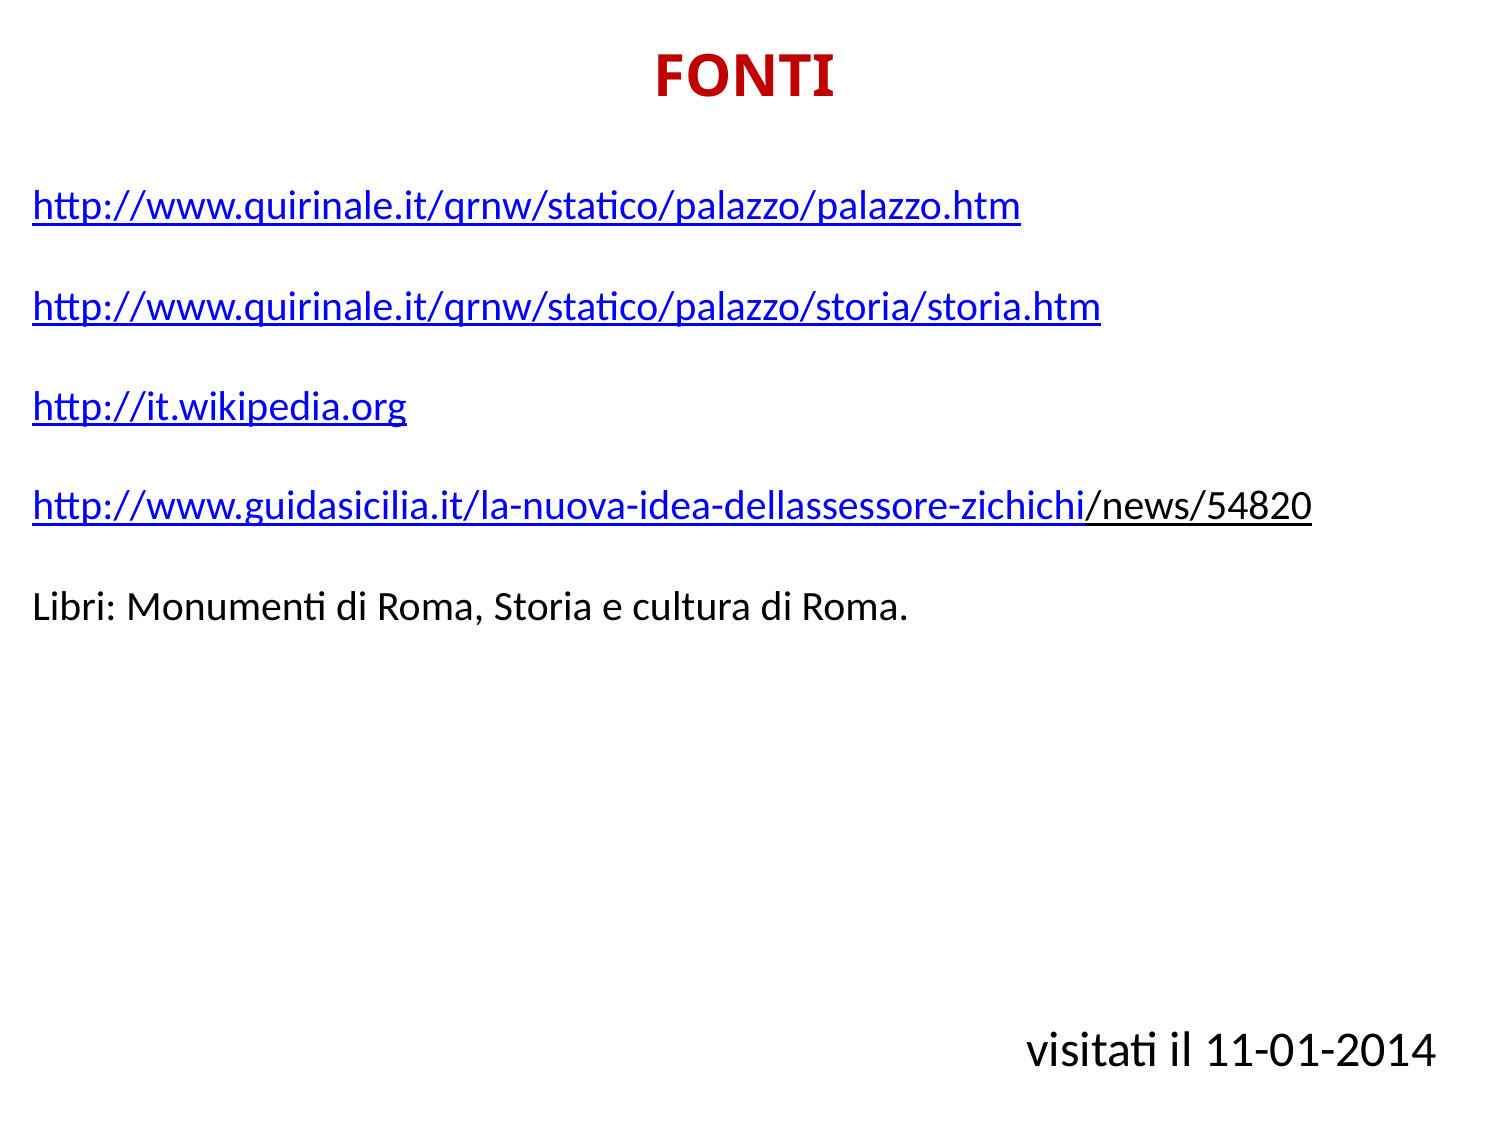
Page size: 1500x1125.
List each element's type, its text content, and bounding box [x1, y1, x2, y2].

text_box FONTI http://www.quirinale.it/qrnw/statico/palazzo/palazzo.htm http://www.quirinale.it/qrnw/statico/palazzo/storia/storia.htm http://it.wikipedia.org http://www.guidasicilia.it/la-nuova-idea-dellassessore-zichichi/news/54820 Libri: Monumenti di Roma, Storia e cultura di Roma. visitati il 11-01-2014 [17, 30, 1471, 1125]
